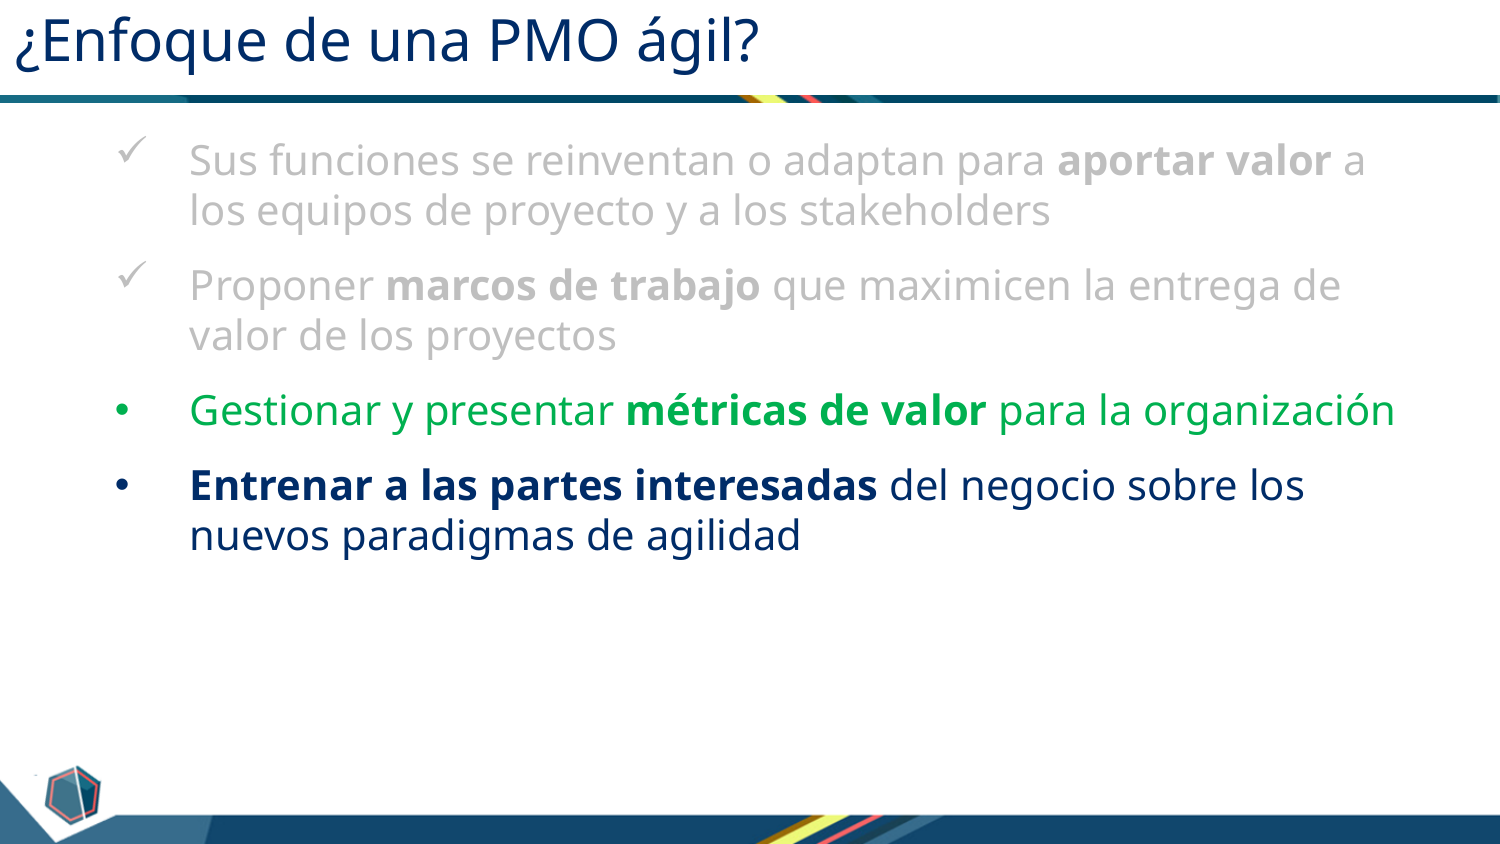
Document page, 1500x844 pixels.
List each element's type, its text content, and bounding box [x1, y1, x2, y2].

title ¿Enfoque de una PMO ágil? [0, 0, 1447, 77]
text_box Sus funciones se reinventan o adaptan para aportar valor a los equipos de proyecto y a los stakeholders Proponer marcos de trabajo que maximicen la entrega de valor de los proyectos Gestionar y presentar métricas de valor para la organización Entrenar a las partes interesadas del negocio sobre los nuevos paradigmas de agilidad [100, 126, 1447, 765]
picture [0, 694, 1500, 844]
picture [0, 0, 1500, 563]
